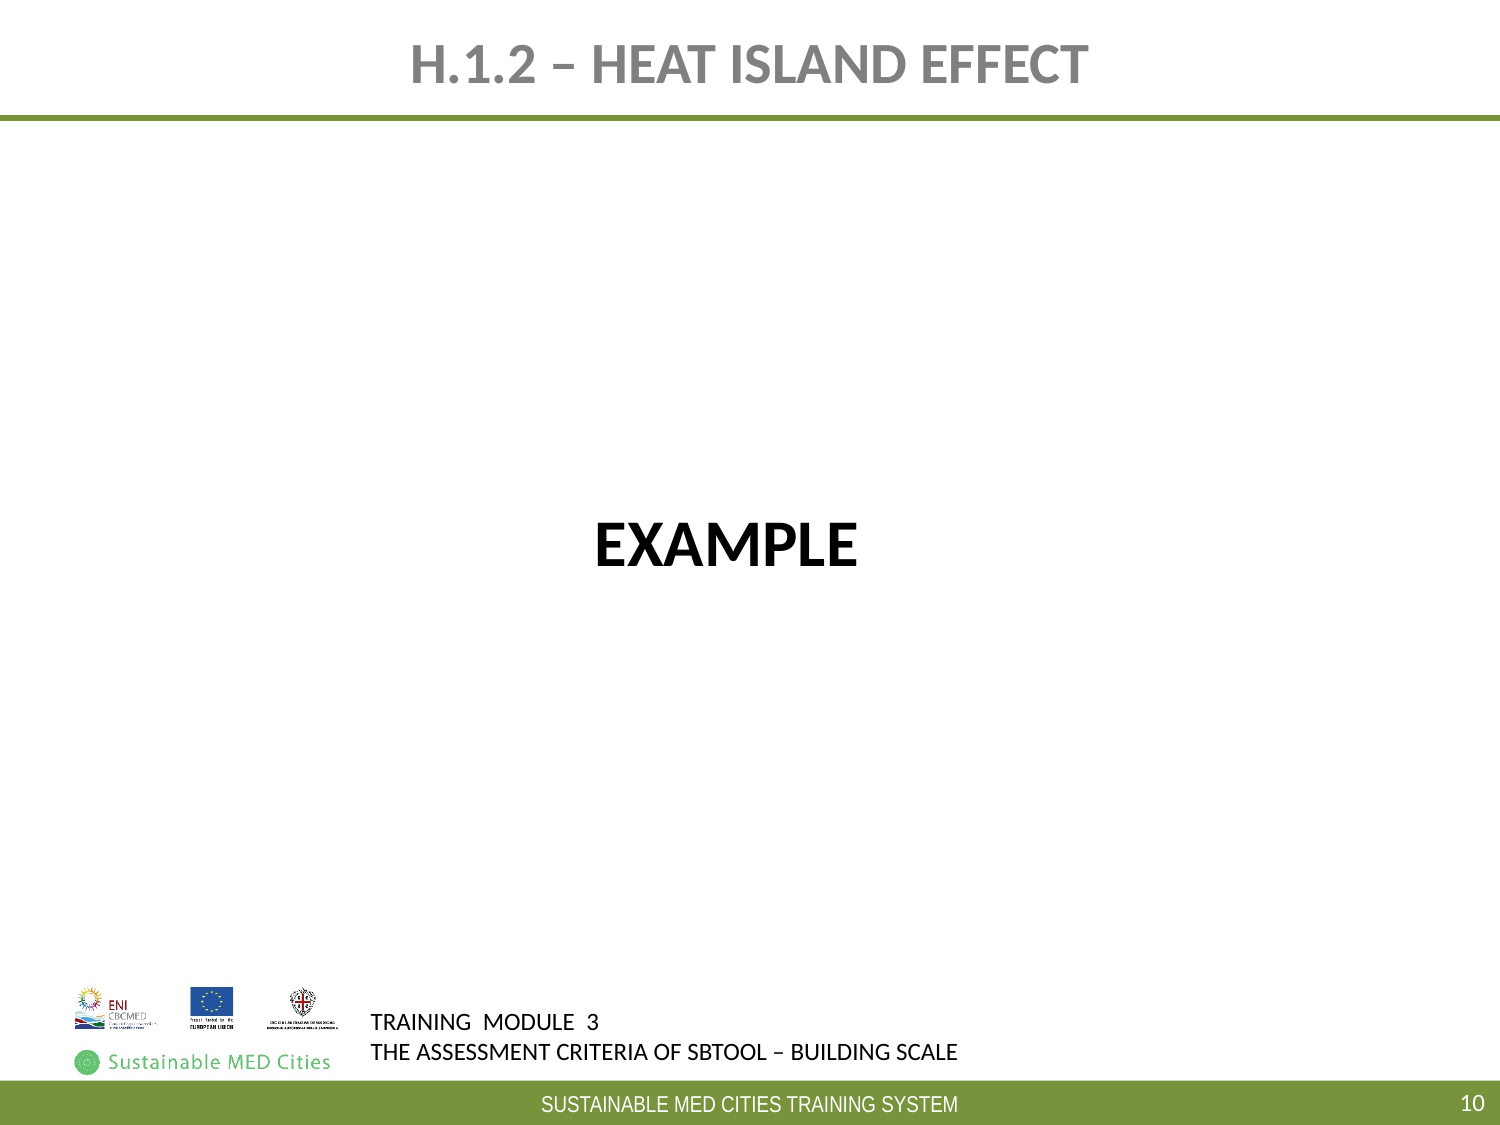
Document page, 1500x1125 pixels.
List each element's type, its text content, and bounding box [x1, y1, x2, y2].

slide_number 10 [1149, 1078, 1500, 1125]
title H.1.2 – HEAT ISLAND EFFECT [0, 0, 1500, 121]
picture [62, 978, 356, 1080]
list EXAMPLE [43, 262, 1425, 944]
